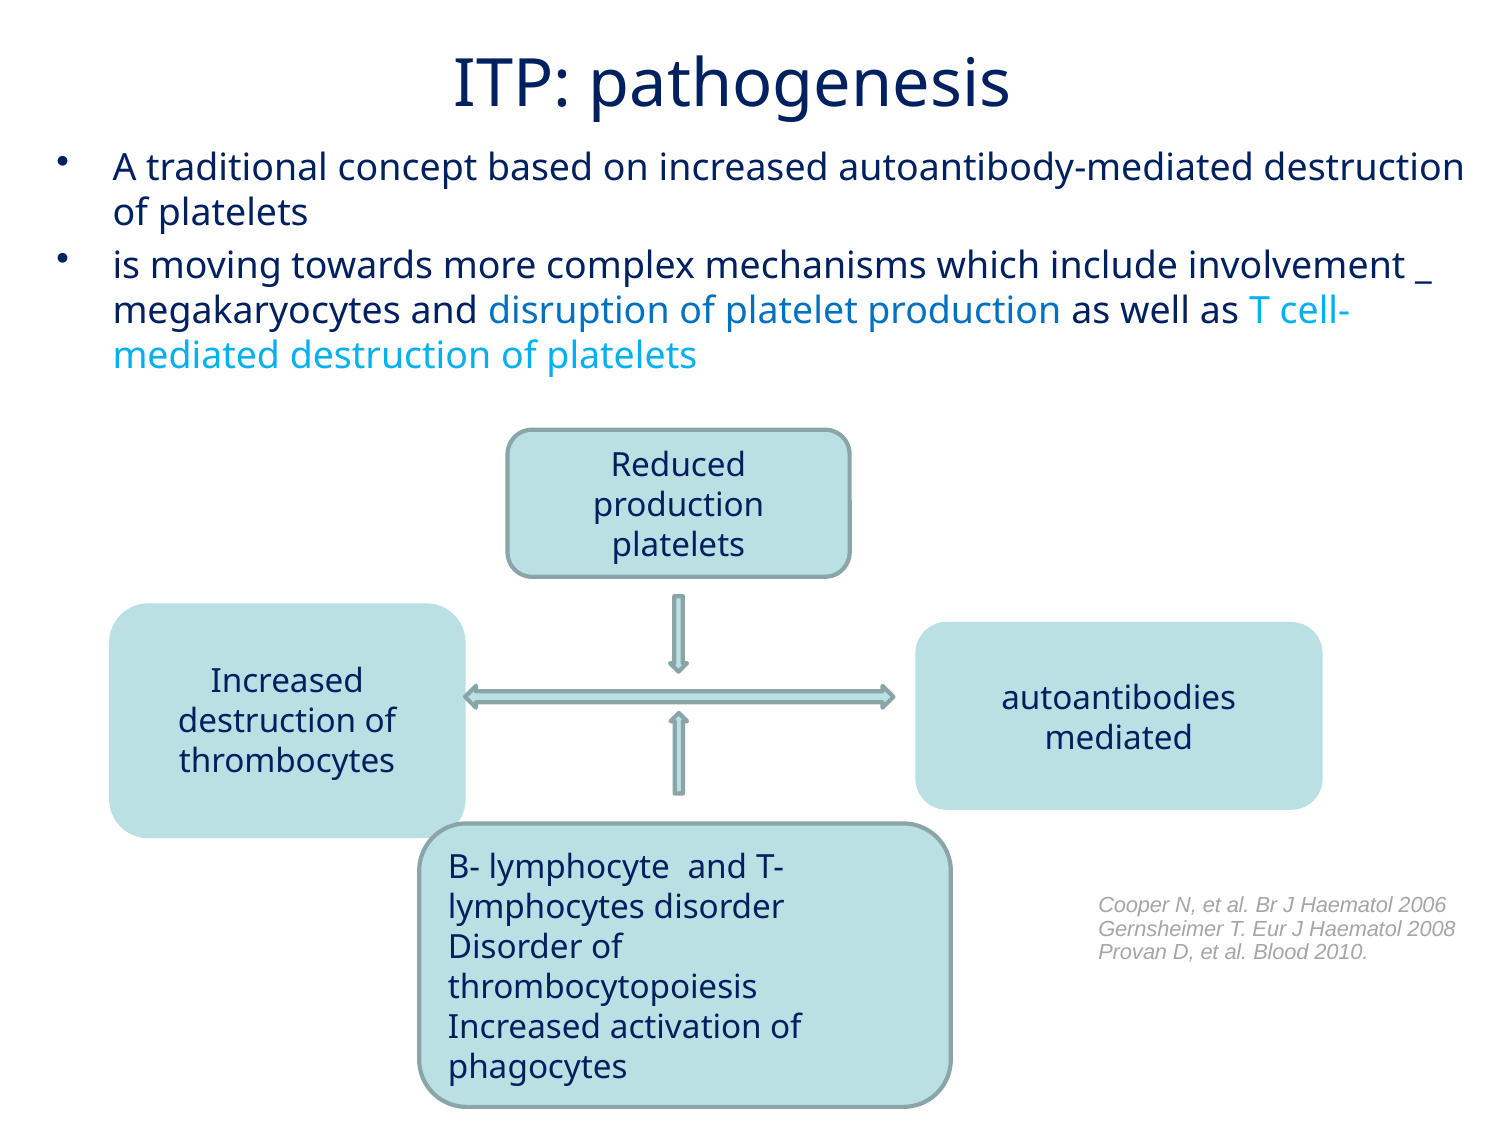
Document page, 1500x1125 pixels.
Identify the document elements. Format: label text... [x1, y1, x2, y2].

text_box autoantibodies mediated [915, 621, 1323, 810]
text_box [668, 594, 689, 674]
text_box [462, 683, 896, 710]
text_box B- lymphocyte and T- lymphocytes disorder Disorder of thrombocytopoiesis Increased activation of phagocytes [417, 821, 953, 1109]
title ITP: pathogenesis [85, 0, 1380, 135]
text_box [668, 710, 689, 796]
list Cooper N, et al. Br J Haematol 2006 Gernsheimer T. Eur J Haematol 2008 Provan D, et al. Blood 2010. [1083, 885, 1500, 973]
text_box Increased destruction of thrombocytes [109, 603, 466, 839]
text_box Reduced production platelets [505, 427, 852, 579]
list A traditional concept based on increased autoantibody-mediated destruction of platelets is moving towards more complex mechanisms which include involvement _ megakaryocytes and disruption of platelet production as well as T cell-mediated destruction of platelets [41, 135, 1500, 789]
